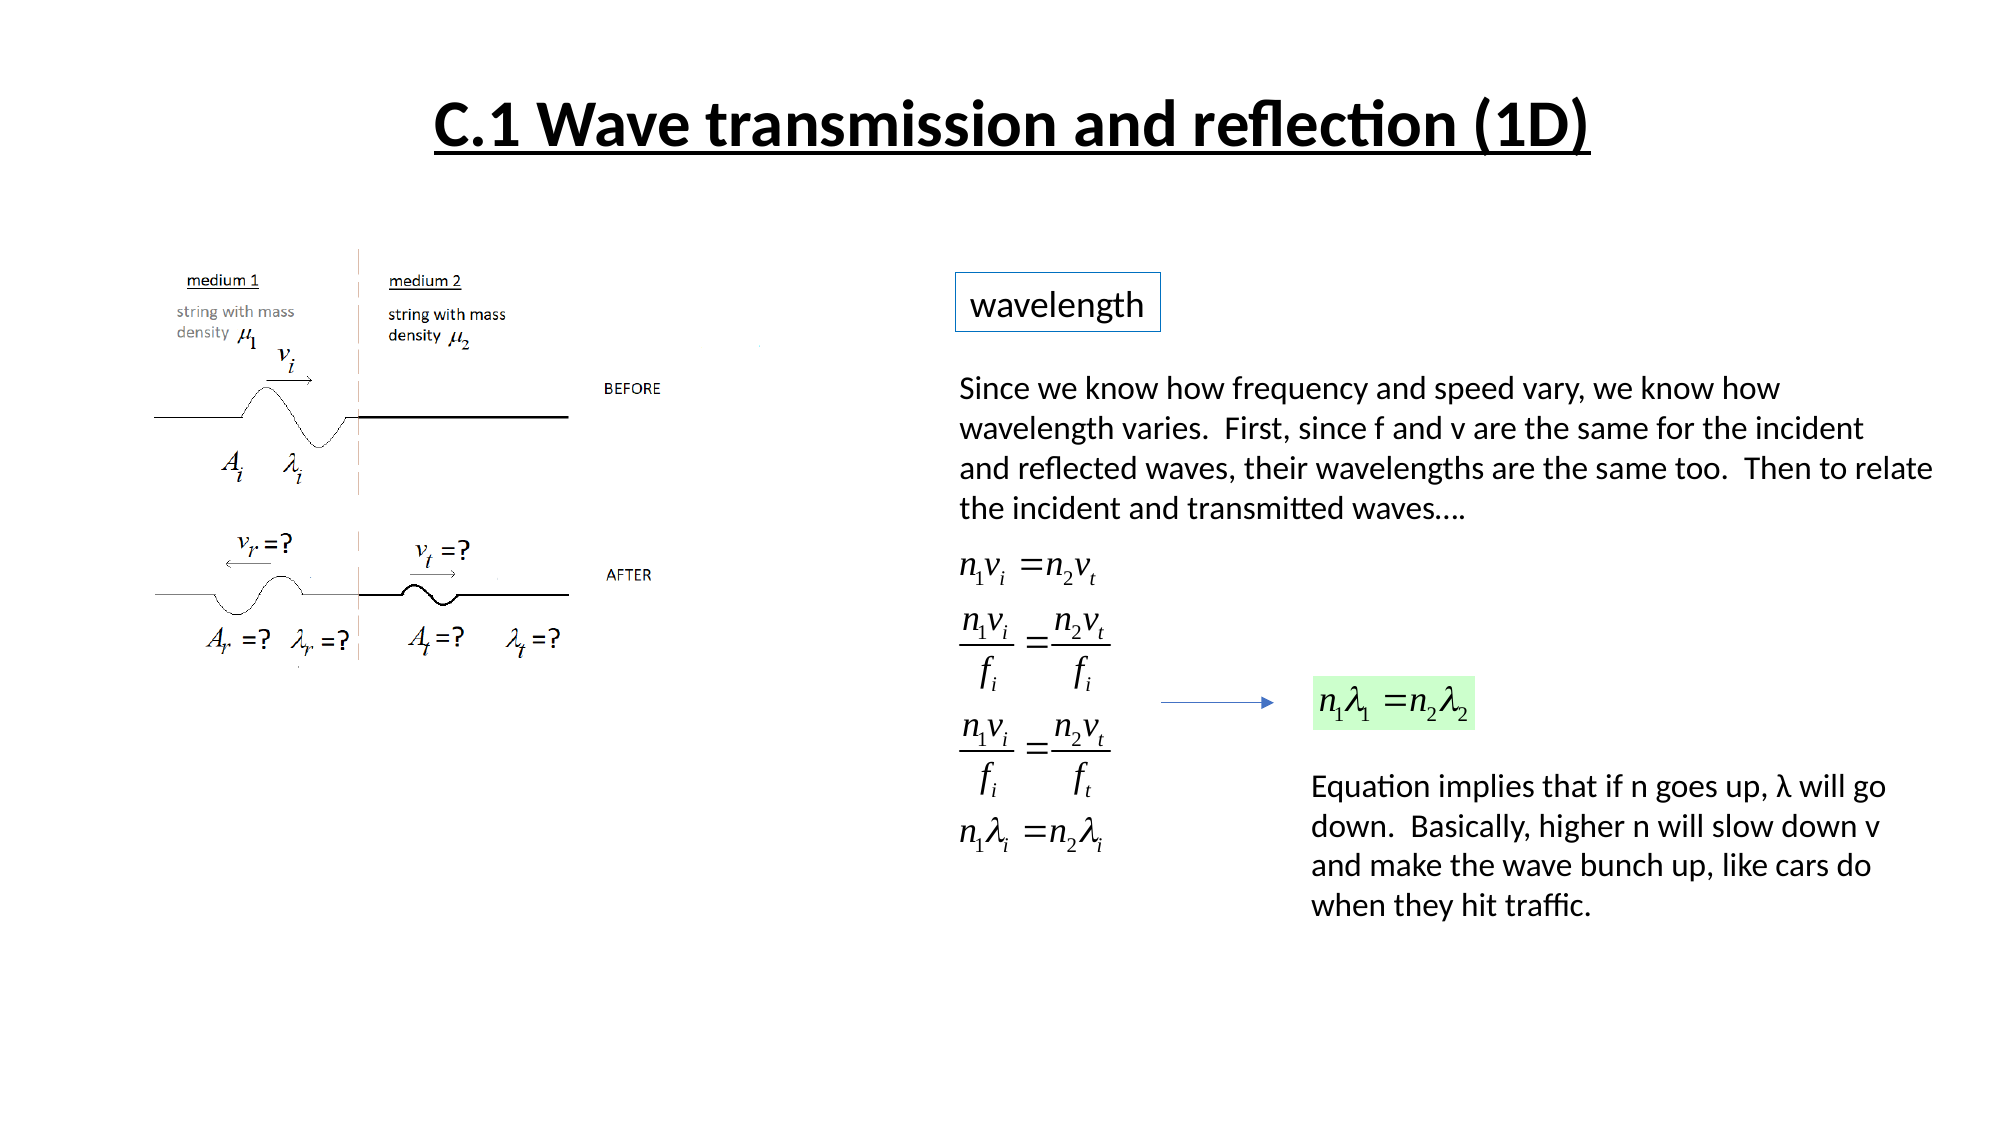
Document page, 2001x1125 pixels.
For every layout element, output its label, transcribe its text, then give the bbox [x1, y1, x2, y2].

text_box C.1 Wave transmission and reflection (1D) [419, 81, 1696, 176]
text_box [953, 541, 1119, 860]
text_box Equation implies that if n goes up, λ will go down. Basically, higher n will slow down v and make the wave bunch up, like cars do when they hit traffic. [1296, 756, 1925, 931]
text_box Since we know how frequency and speed vary, we know how wavelength varies. First, since f and v are the same for the incident and reflected waves, their wavelengths are the same too. Then to relate the incident and transmitted waves…. [944, 358, 1950, 534]
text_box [1313, 675, 1475, 730]
text_box wavelength [955, 272, 1161, 332]
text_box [56, 234, 850, 849]
